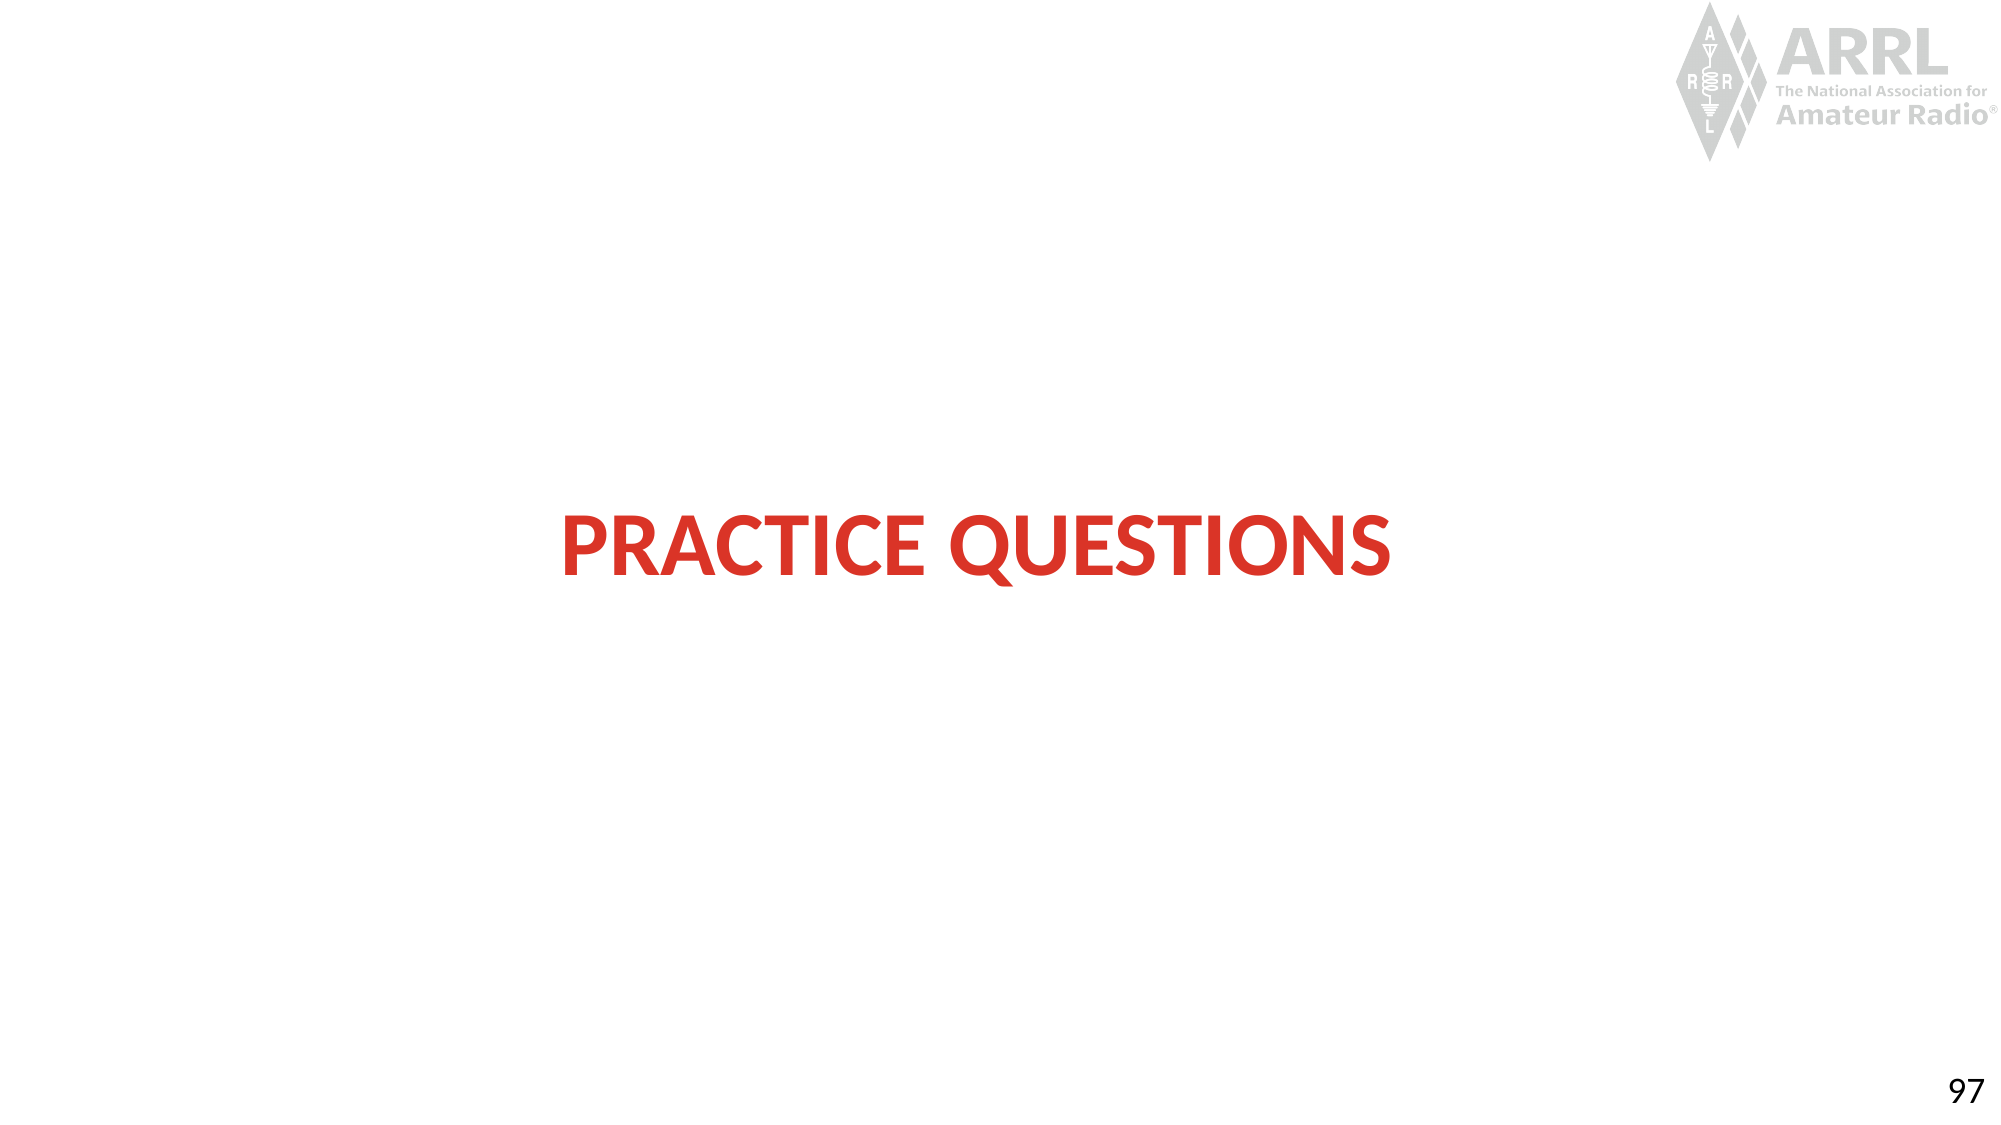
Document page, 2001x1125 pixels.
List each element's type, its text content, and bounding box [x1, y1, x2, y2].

picture [1674, 0, 2000, 164]
title PRACTICE QUESTIONS [114, 437, 1840, 655]
